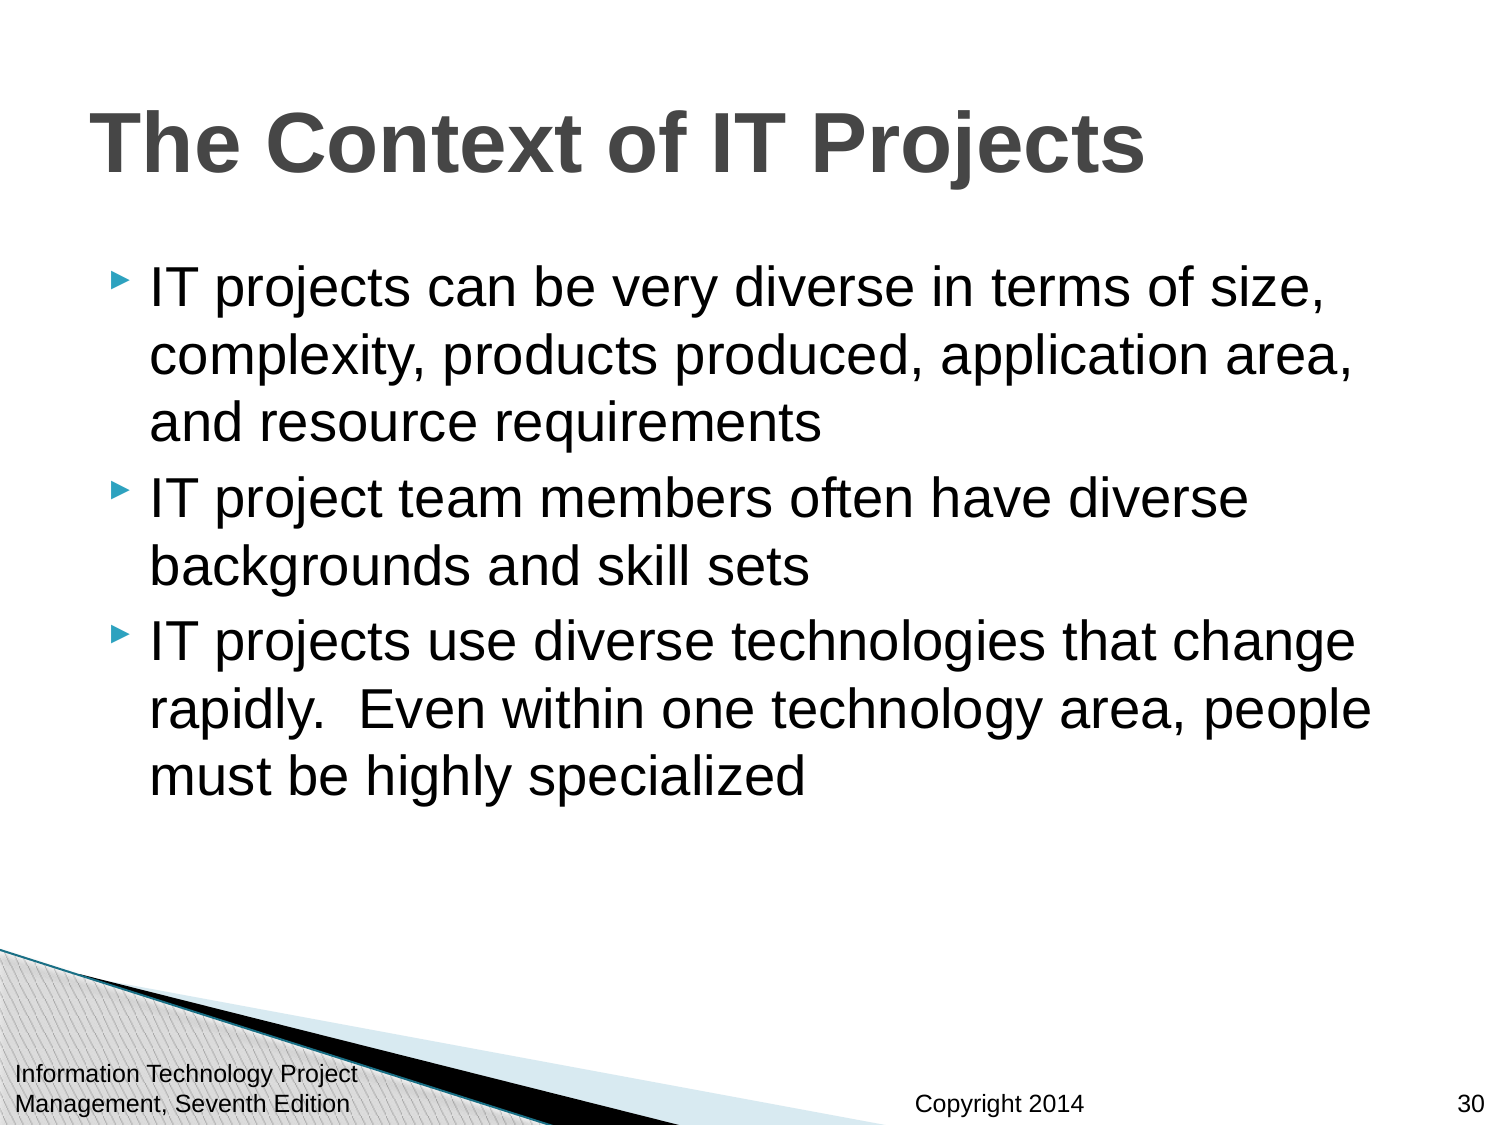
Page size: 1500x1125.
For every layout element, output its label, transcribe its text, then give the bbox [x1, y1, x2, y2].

slide_number 30 [1408, 1065, 1500, 1125]
footer Information Technology Project Management, Seventh Edition [0, 1065, 425, 1125]
list IT projects can be very diverse in terms of size, complexity, products produced, application area, and resource requirements IT project team members often have diverse backgrounds and skill sets IT projects use diverse technologies that change rapidly. Even within one technology area, people must be highly specialized [74, 242, 1426, 986]
title The Context of IT Projects [75, 45, 1425, 233]
